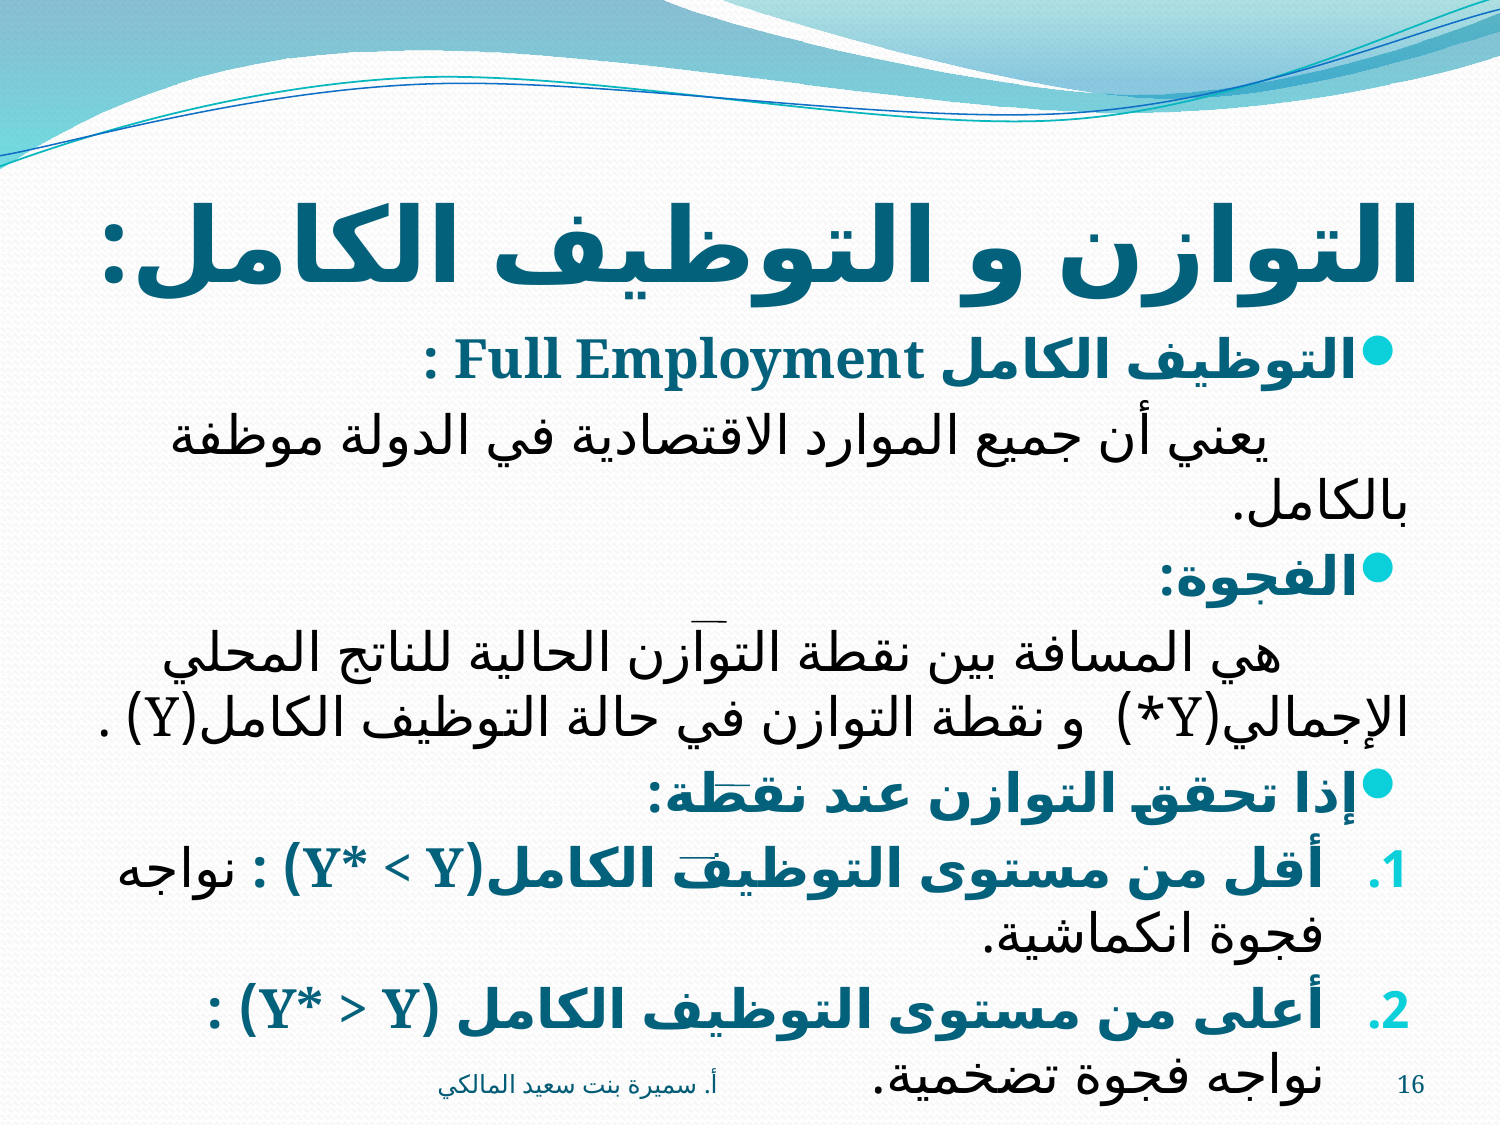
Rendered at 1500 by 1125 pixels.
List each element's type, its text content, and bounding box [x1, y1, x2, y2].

title التوازن و التوظيف الكامل: [75, 115, 1425, 303]
slide_number 16 [1299, 1042, 1425, 1103]
list التوظيف الكامل Full Employment : يعني أن جميع الموارد الاقتصادية في الدولة موظفة بالكامل. الفجوة: هي المسافة بين نقطة التوازن الحالية للناتج المحلي الإجمالي(Y*) و نقطة التوازن في حالة التوظيف الكامل(Y) . إذا تحقق التوازن عند نقطة: أقل من مستوى التوظيف الكامل(Y* < Y) : نواجه فجوة انكماشية. أعلى من مستوى التوظيف الكامل (Y* > Y) : نواجه فجوة تضخمية. [75, 317, 1425, 1038]
footer أ. سميرة بنت سعيد المالكي [437, 1042, 988, 1103]
